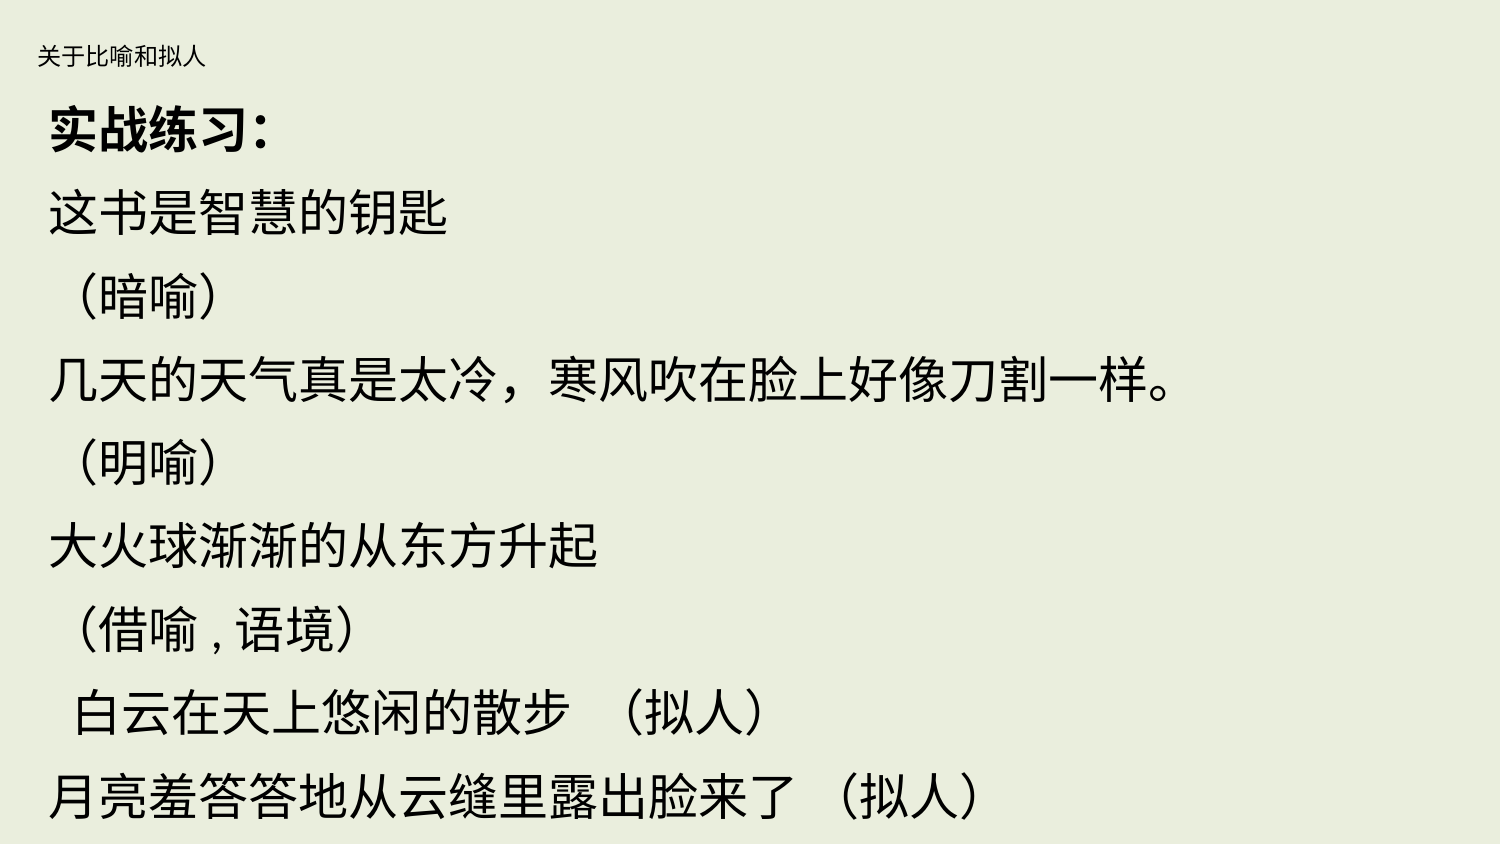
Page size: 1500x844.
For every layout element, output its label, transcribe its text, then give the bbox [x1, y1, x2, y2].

list 实战练习： 这书是智慧的钥匙 （暗喻） 几天的天气真是太冷，寒风吹在脸上好像刀割一样。 （明喻） 大火球渐渐的从东方升起 （借喻,语境） 白云在天上悠闲的散步 （拟人） 月亮羞答答地从云缝里露出脸来了 （拟人） [39, 91, 1465, 844]
title 关于比喻和拟人 [28, 7, 1450, 76]
